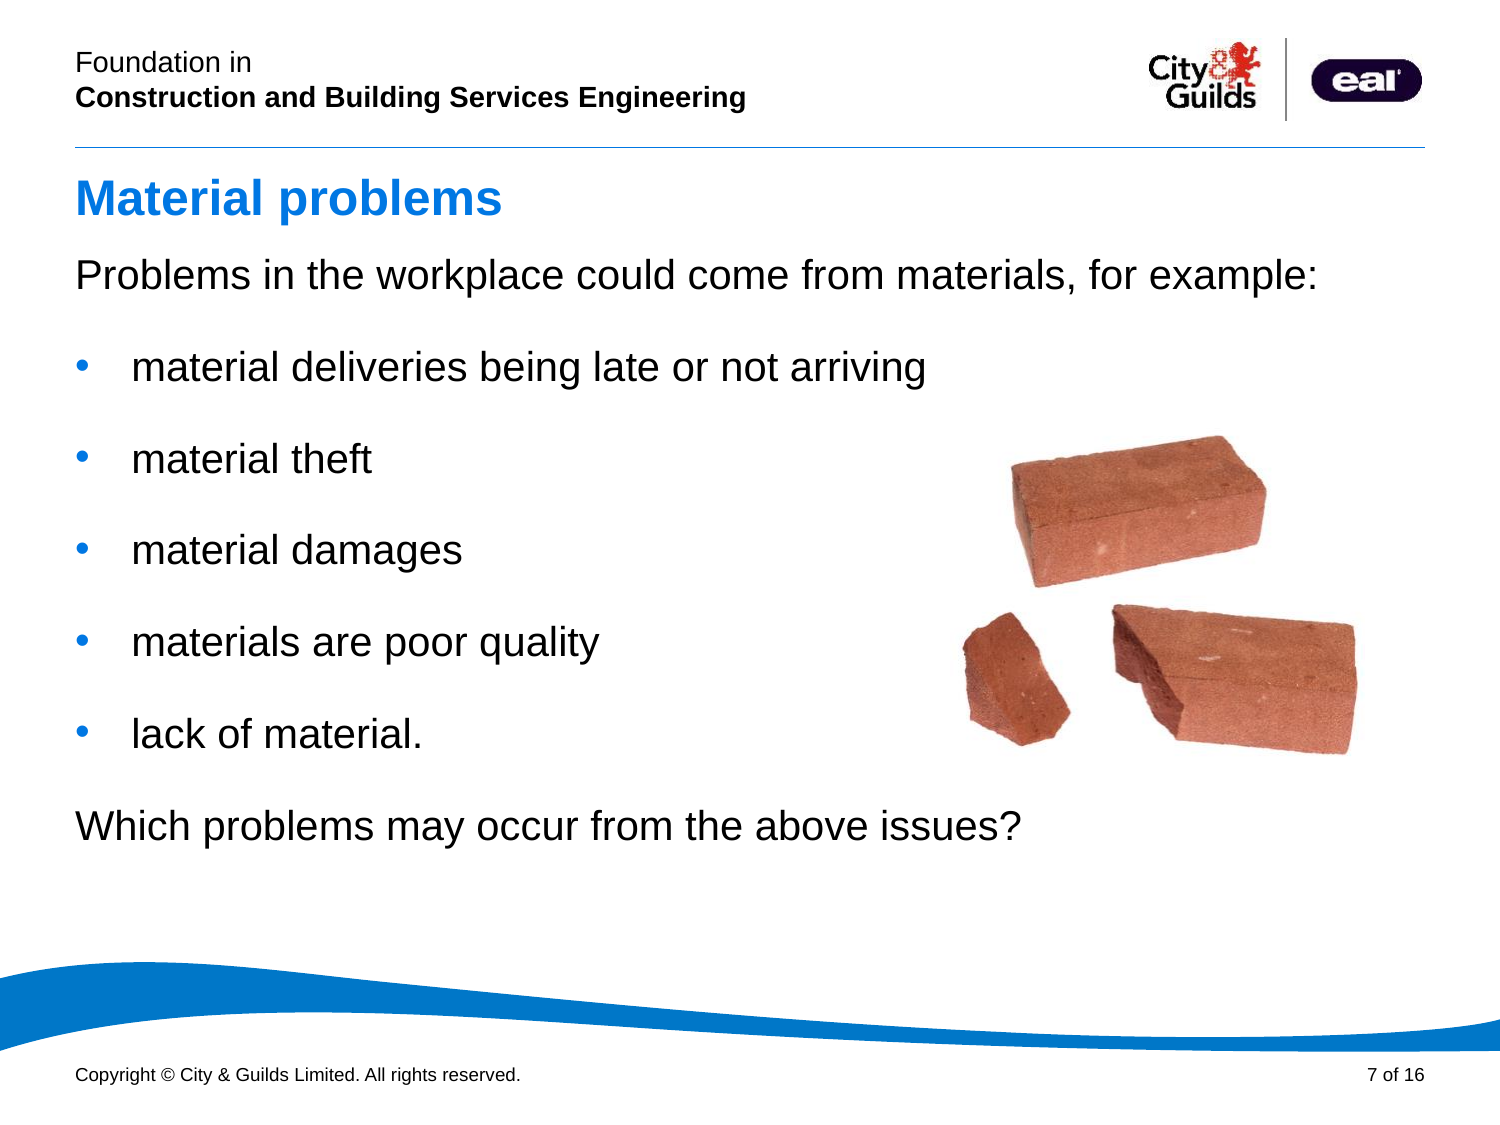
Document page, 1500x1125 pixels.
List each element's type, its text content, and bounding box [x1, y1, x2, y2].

picture [1149, 38, 1422, 121]
title Material problems [74, 165, 1426, 229]
picture [950, 420, 1365, 780]
list Problems in the workplace could come from materials, for example: material deliveries being late or not arriving material theft material damages materials are poor quality lack of material. Which problems may occur from the above issues? [74, 247, 1426, 946]
